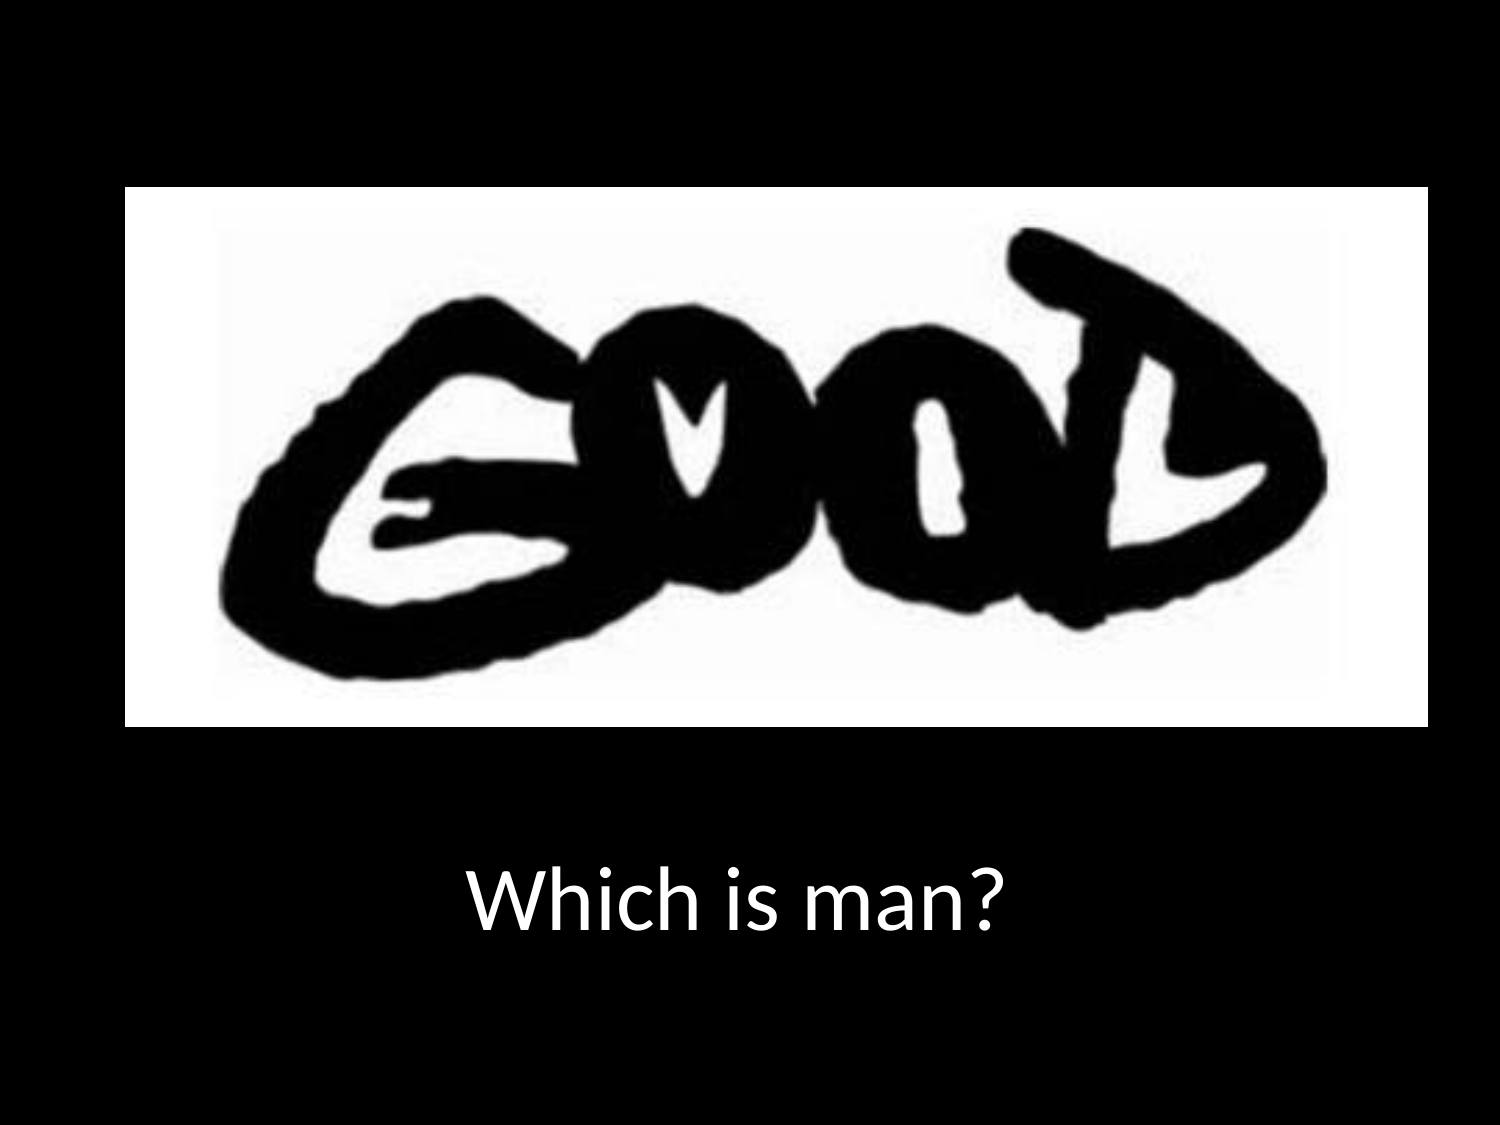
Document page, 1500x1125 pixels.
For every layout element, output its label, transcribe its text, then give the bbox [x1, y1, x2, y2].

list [124, 187, 1429, 727]
title Which is man? [450, 800, 1025, 988]
